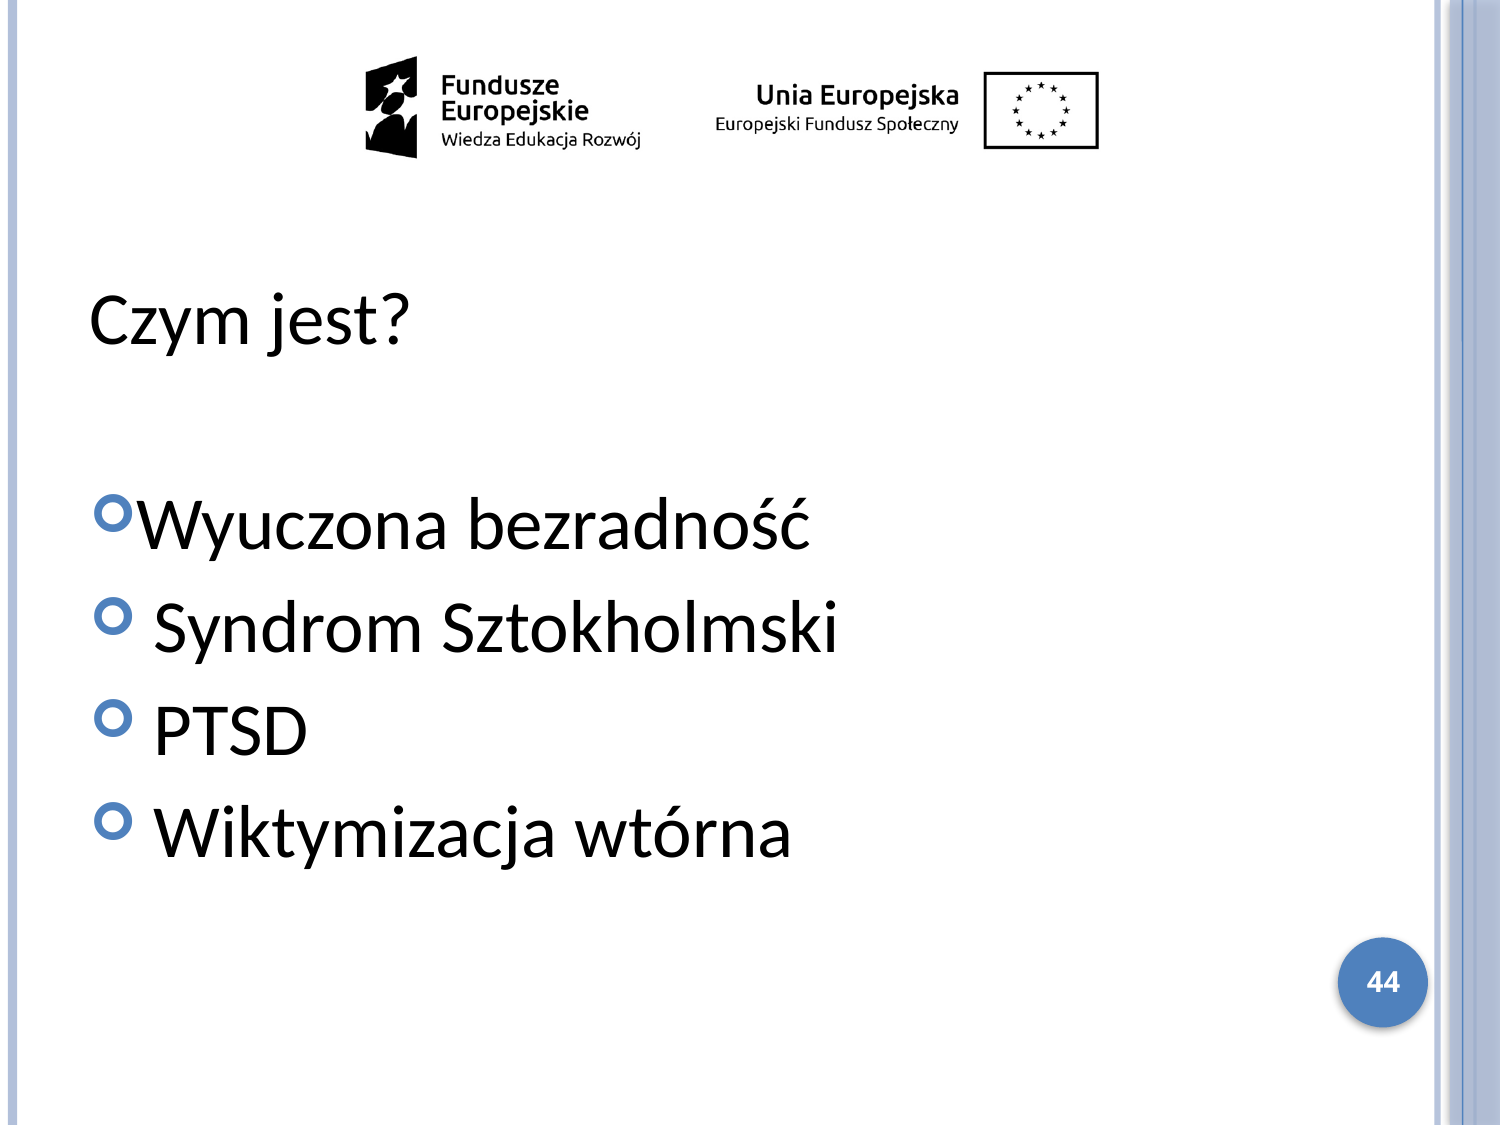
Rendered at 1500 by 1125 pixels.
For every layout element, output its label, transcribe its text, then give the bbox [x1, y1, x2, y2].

list Czym jest? Wyuczona bezradność Syndrom Sztokholmski PTSD Wiktymizacja wtórna [75, 262, 1300, 1062]
slide_number 44 [1333, 940, 1434, 1027]
picture [340, 30, 1124, 184]
